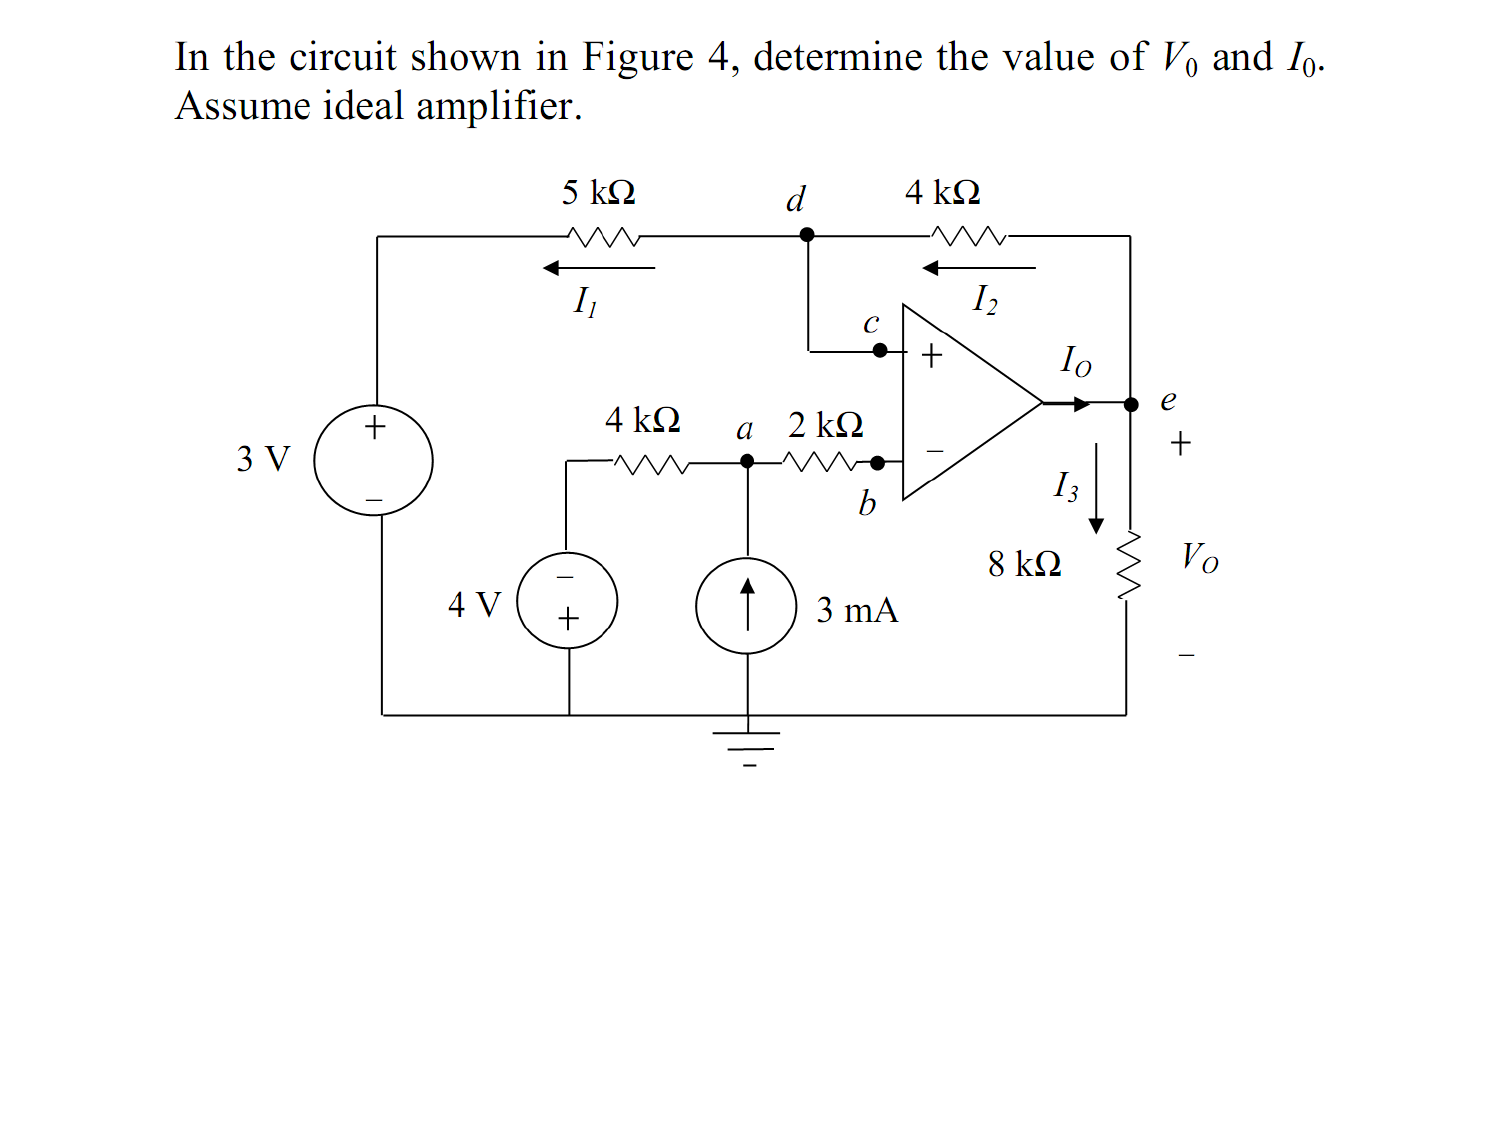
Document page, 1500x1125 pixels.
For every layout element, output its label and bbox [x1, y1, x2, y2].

picture [162, 37, 1338, 777]
